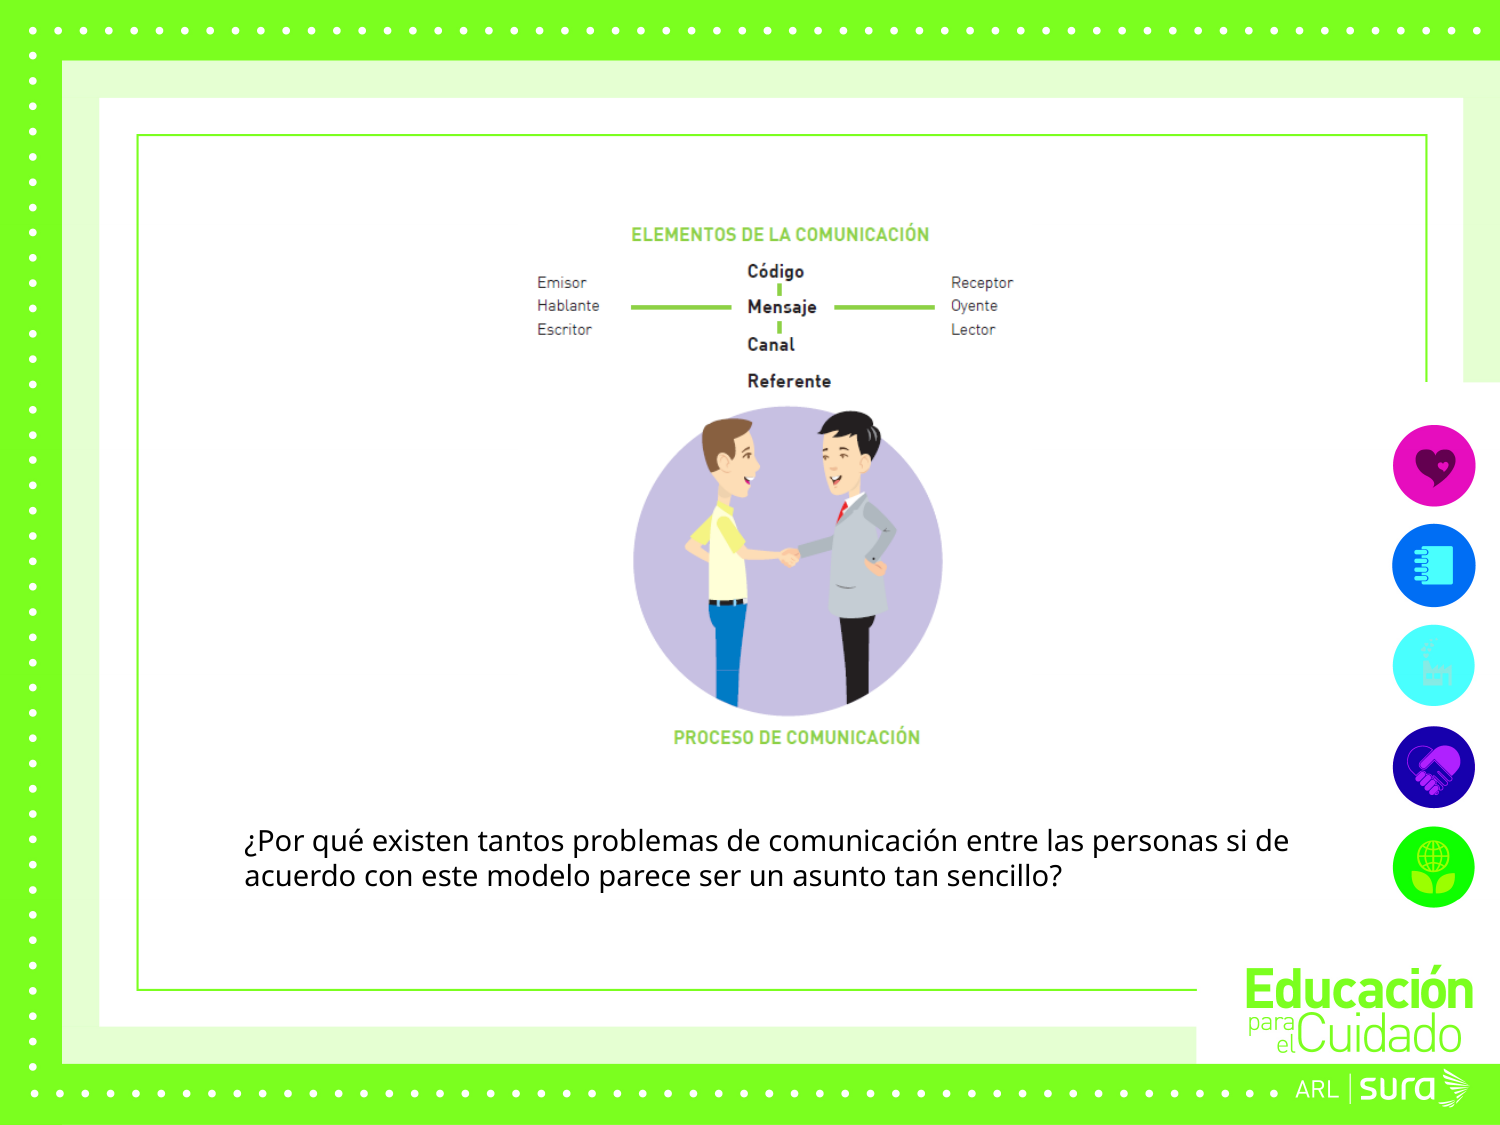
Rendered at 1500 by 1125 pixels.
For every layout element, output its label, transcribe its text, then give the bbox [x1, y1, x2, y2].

text_box ¿Por qué existen tantos problemas de comunicación entre las personas si de acuerdo con este modelo parece ser un asunto tan sencillo? [229, 814, 1311, 900]
picture [0, 0, 1500, 1125]
